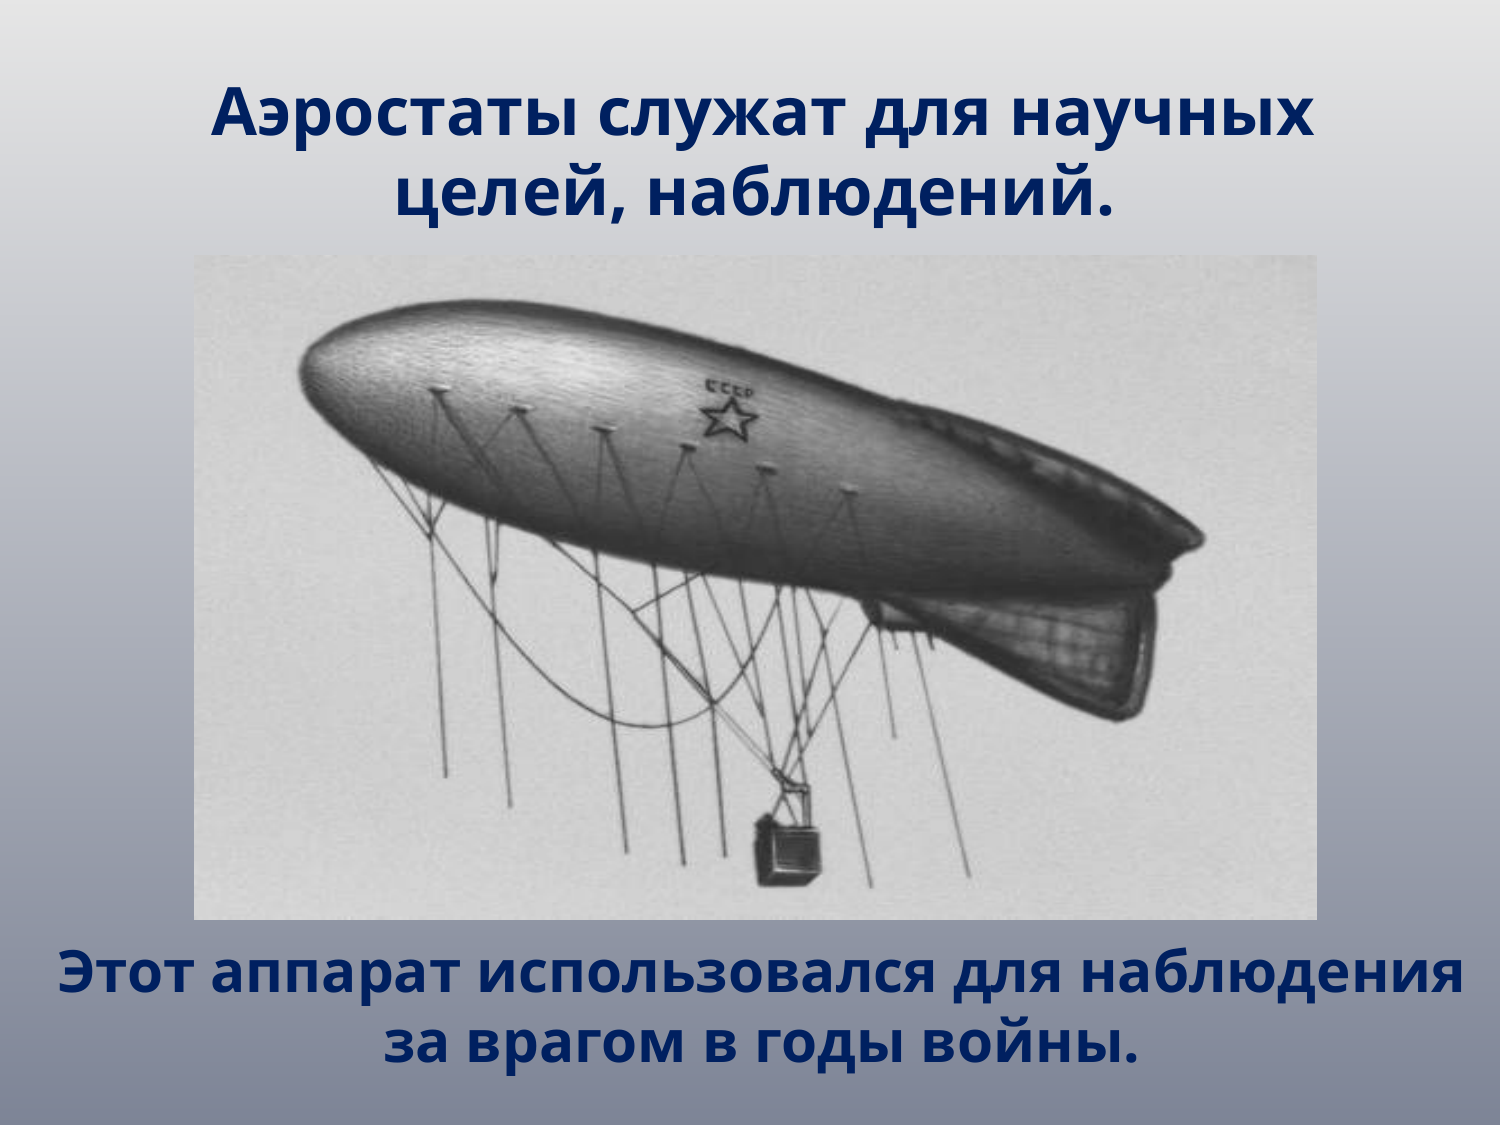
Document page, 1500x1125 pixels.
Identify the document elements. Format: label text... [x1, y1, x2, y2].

picture [194, 255, 1318, 920]
text_box Этот аппарат использовался для наблюдения за врагом в годы войны. [41, 927, 1483, 1082]
title Аэростаты служат для научных целей, наблюдений. [88, 30, 1439, 268]
